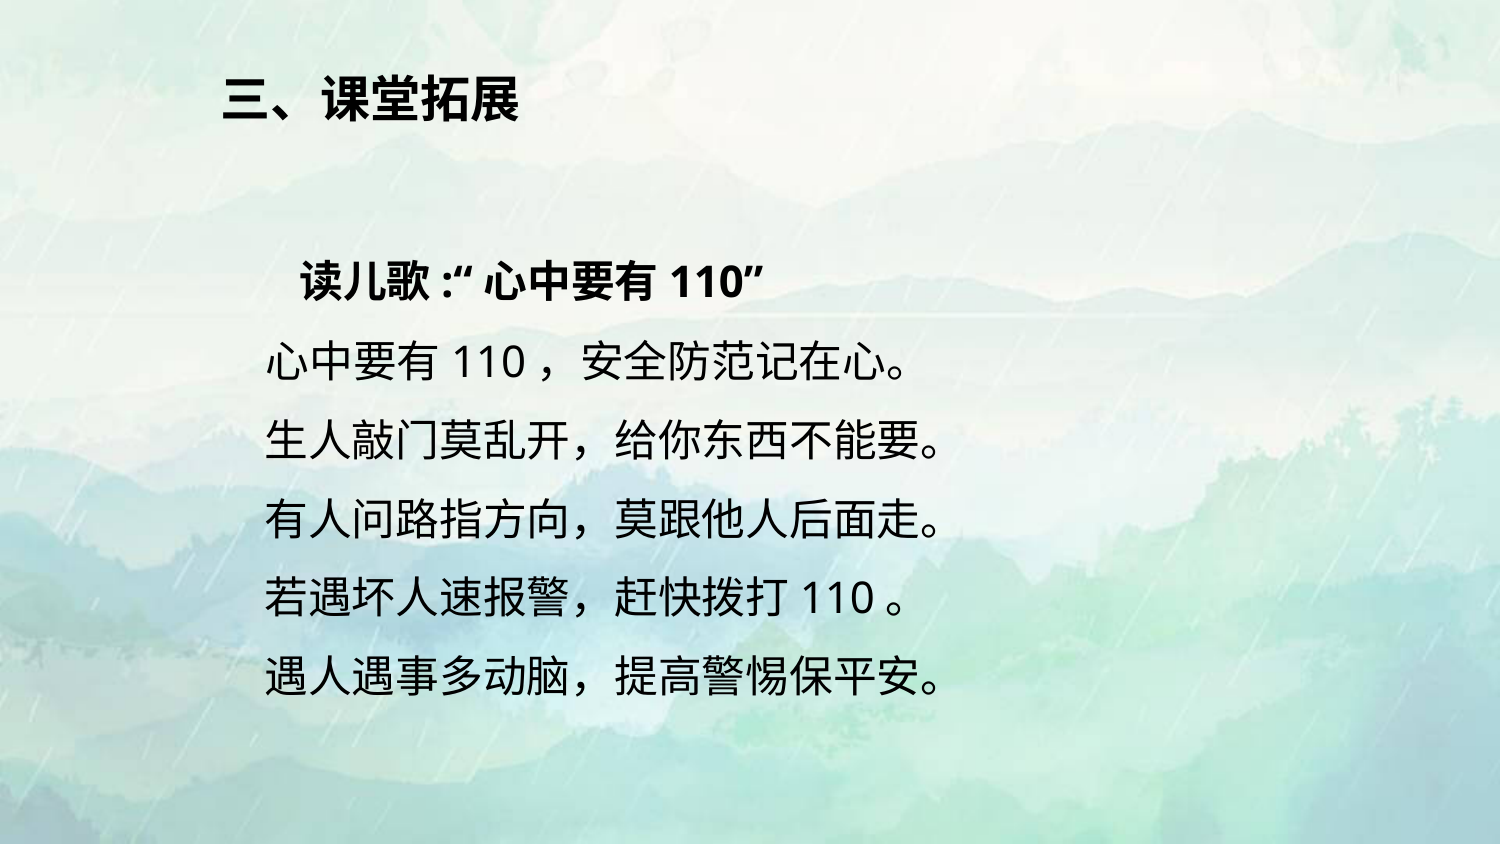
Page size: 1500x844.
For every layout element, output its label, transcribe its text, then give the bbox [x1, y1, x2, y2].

title 三、课堂拓展 读儿歌:“心中要有110” 心中要有110，安全防范记在心。 生人敲门莫乱开，给你东西不能要。 有人问路指方向，莫跟他人后面走。 若遇坏人速报警，赶快拨打110。 遇人遇事多动脑，提高警惕保平安。 [209, 182, 1273, 636]
picture [0, 0, 1500, 844]
